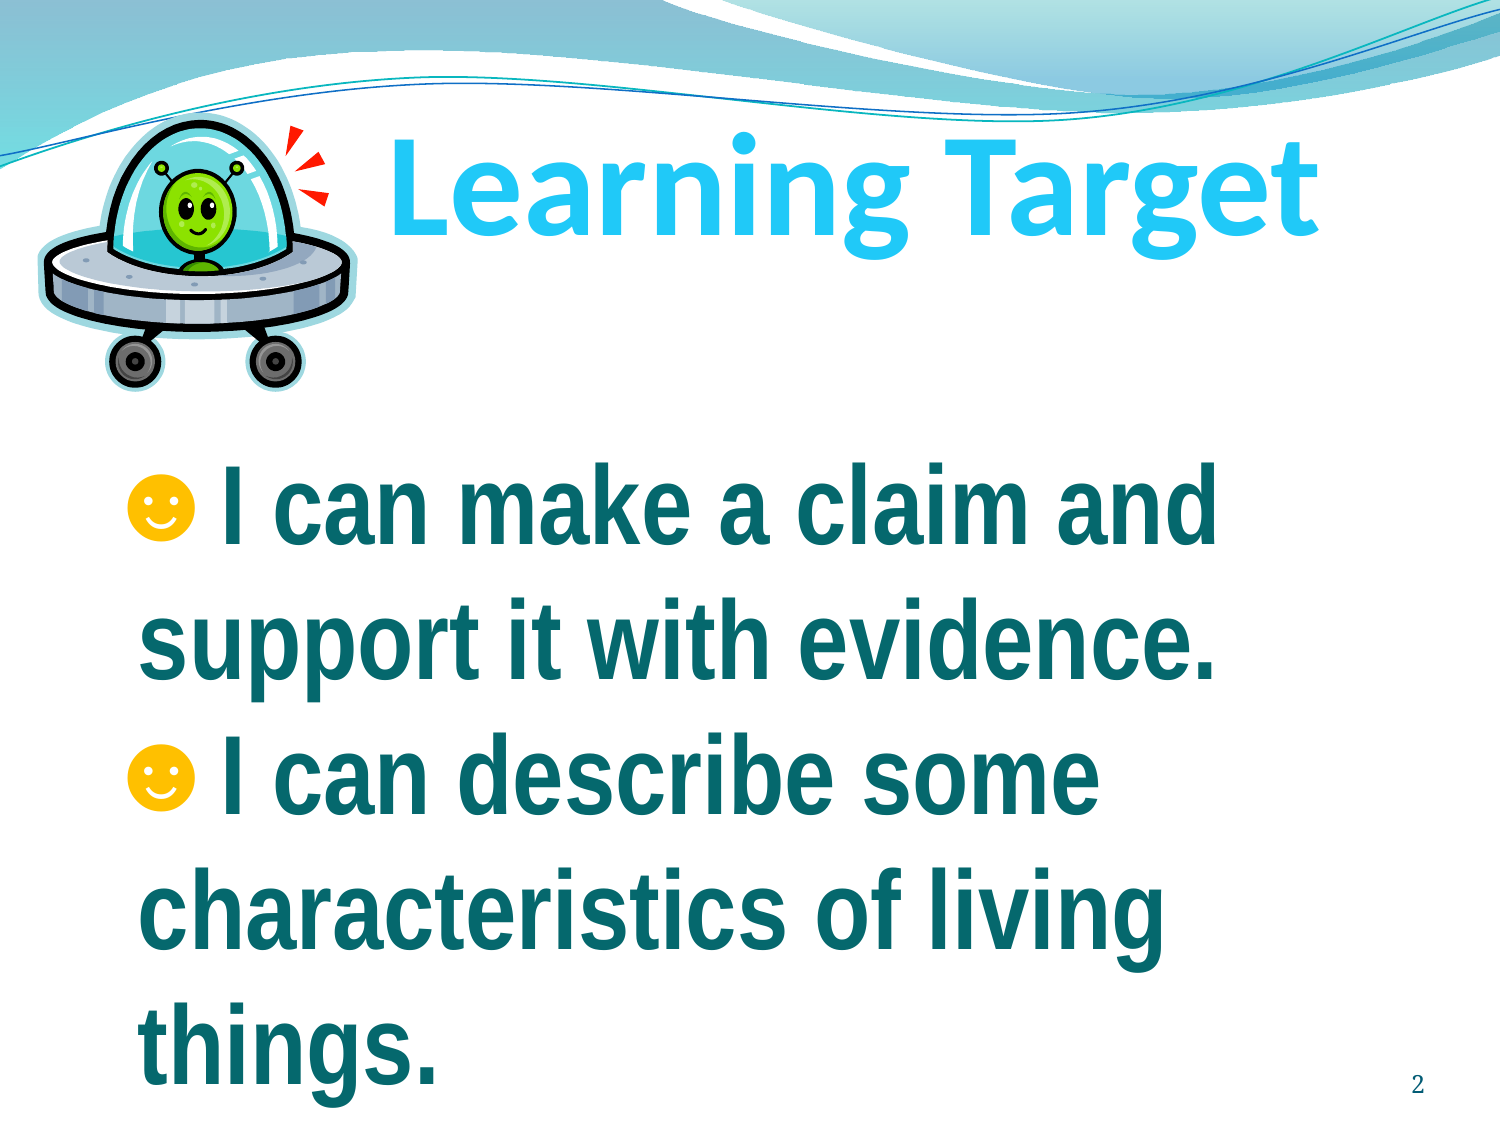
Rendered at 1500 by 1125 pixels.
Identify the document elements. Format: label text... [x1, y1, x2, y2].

text_box I can make a claim and support it with evidence. I can describe some characteristics of living things. [87, 424, 1500, 1125]
slide_number 2 [1299, 1042, 1425, 1103]
title Learning Target [211, 87, 1500, 265]
picture [37, 112, 358, 392]
